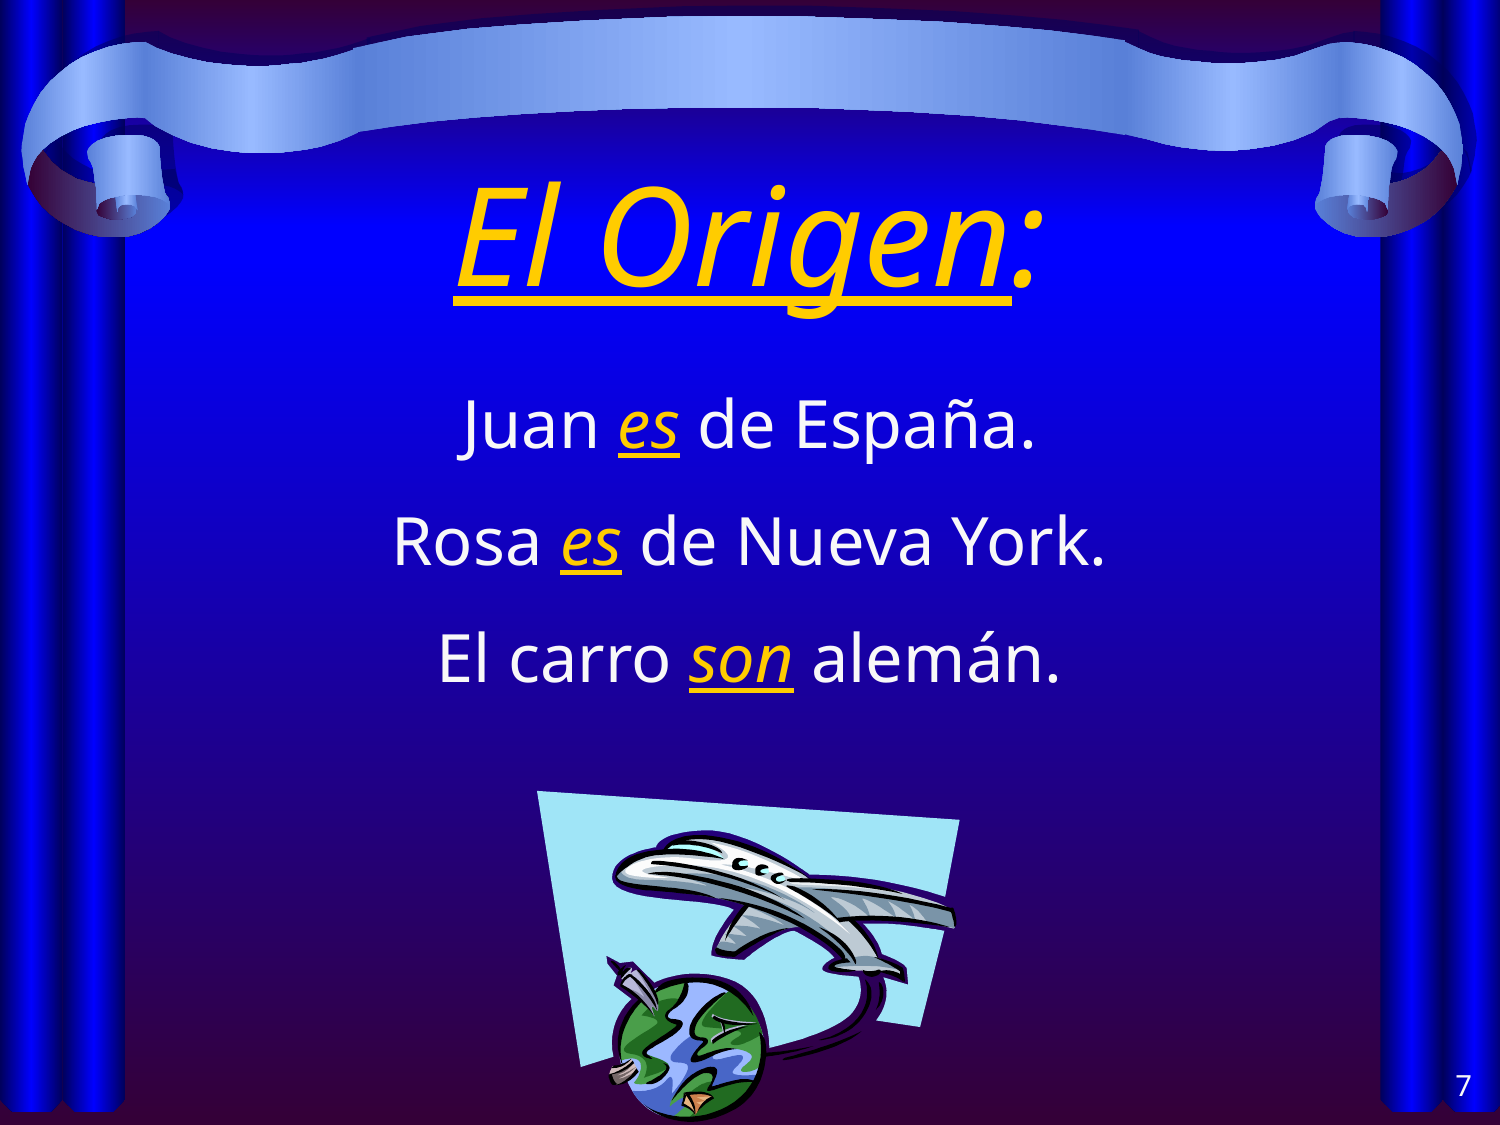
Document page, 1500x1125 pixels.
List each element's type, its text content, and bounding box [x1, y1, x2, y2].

title El Origen: [112, 112, 1388, 300]
list Juan es de España. Rosa es de Nueva York. El carro son alemán. [112, 350, 1388, 738]
slide_number 7 [1187, 1050, 1500, 1125]
picture [536, 787, 963, 1125]
